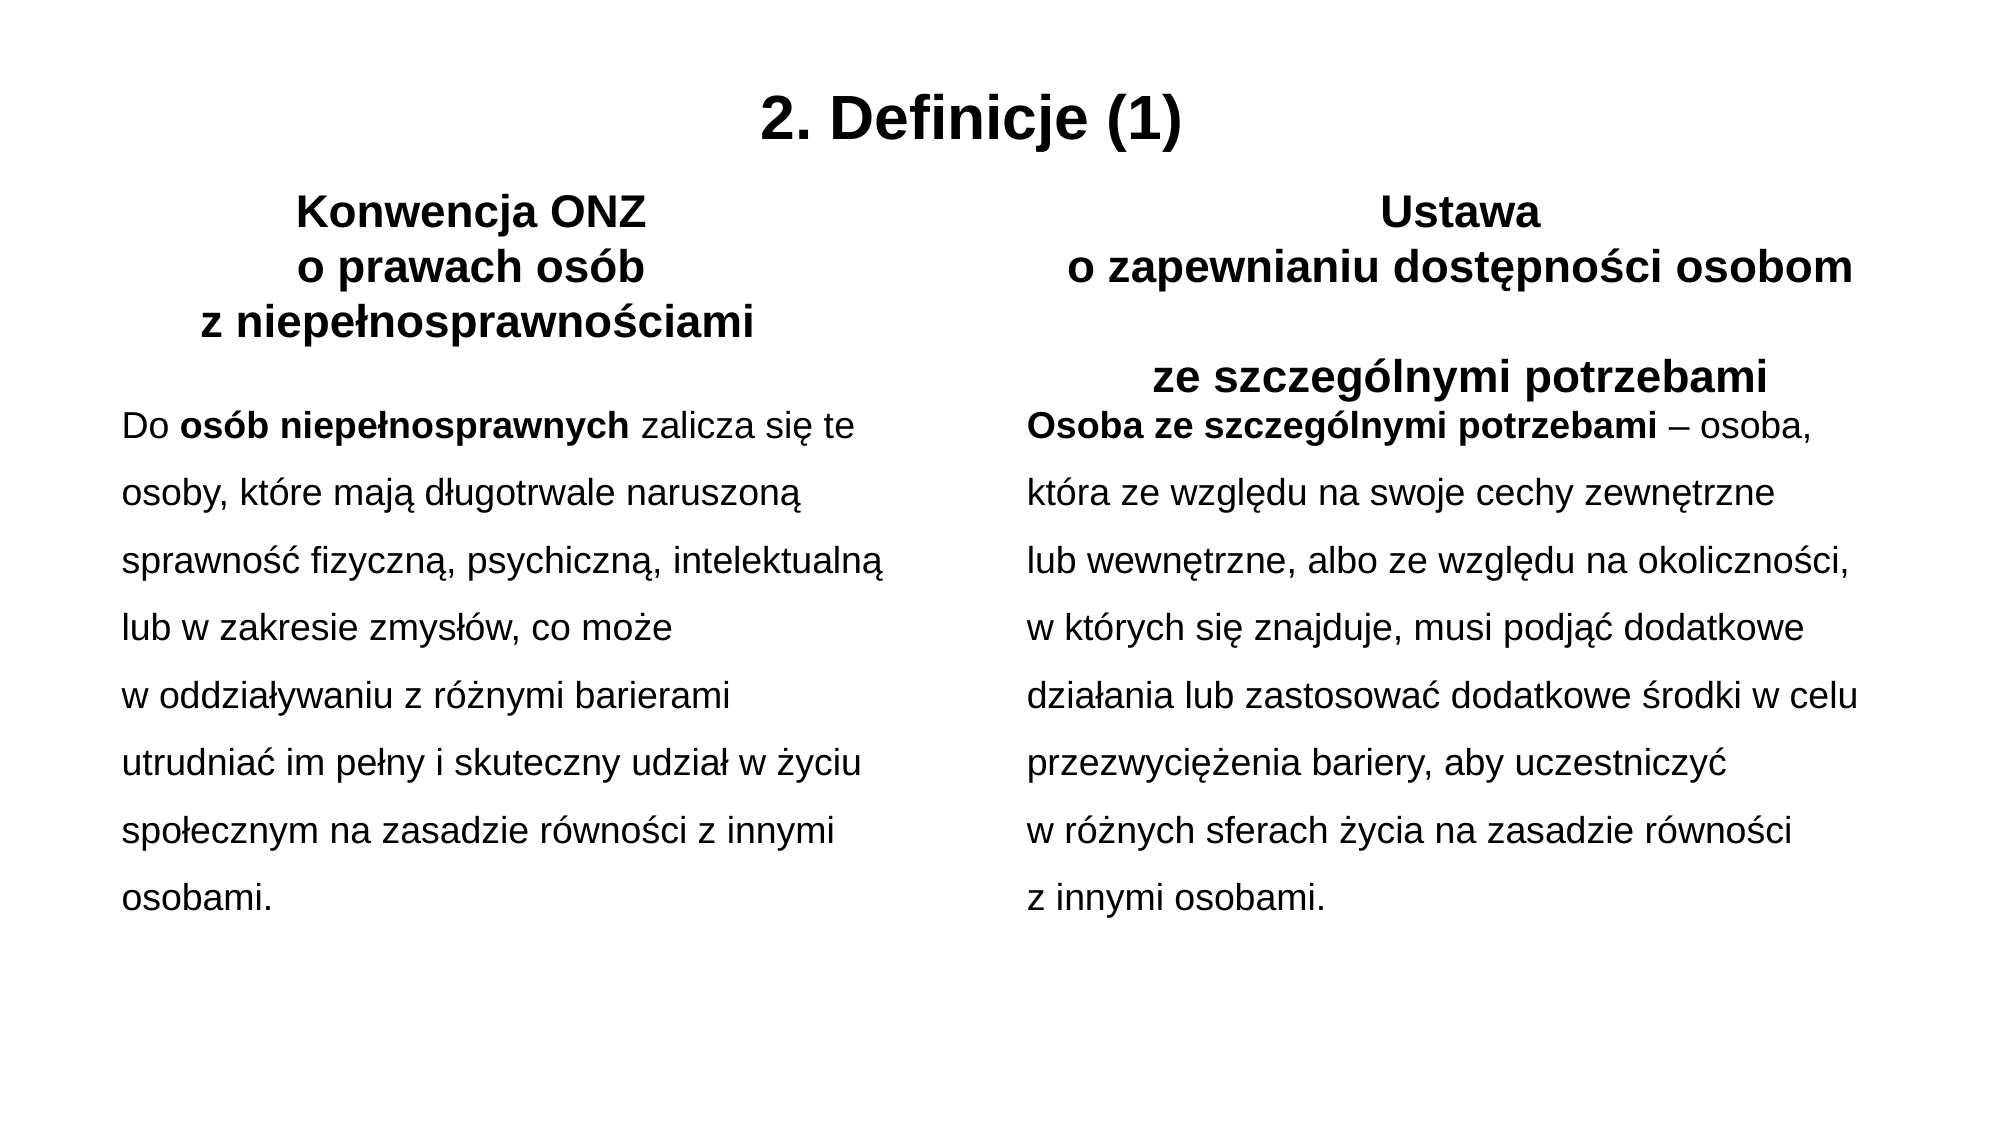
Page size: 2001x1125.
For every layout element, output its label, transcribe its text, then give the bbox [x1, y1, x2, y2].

text_box Do osób niepełnosprawnych zalicza się te osoby, które mają długotrwale naruszoną sprawność fizyczną, psychiczną, intelektualną lub w zakresie zmysłów, co może w oddziaływaniu z różnymi barierami utrudniać im pełny i skuteczny udział w życiu społecznym na zasadzie równości z innymi osobami. [106, 370, 902, 926]
text_box Konwencja ONZ o prawach osób z niepełnosprawnościami [0, 174, 986, 355]
text_box Ustawa o zapewnianiu dostępności osobom ze szczególnymi potrzebami [1047, 174, 1874, 370]
title 2. Definicje (1) [745, 0, 1333, 161]
text_box Osoba ze szczególnymi potrzebami – osoba, która ze względu na swoje cechy zewnętrzne lub wewnętrzne, albo ze względu na okoliczności, w których się znajduje, musi podjąć dodatkowe działania lub zastosować dodatkowe środki w celu przezwyciężenia bariery, aby uczestniczyć w różnych sferach życia na zasadzie równości z innymi osobami. [1012, 370, 1909, 926]
